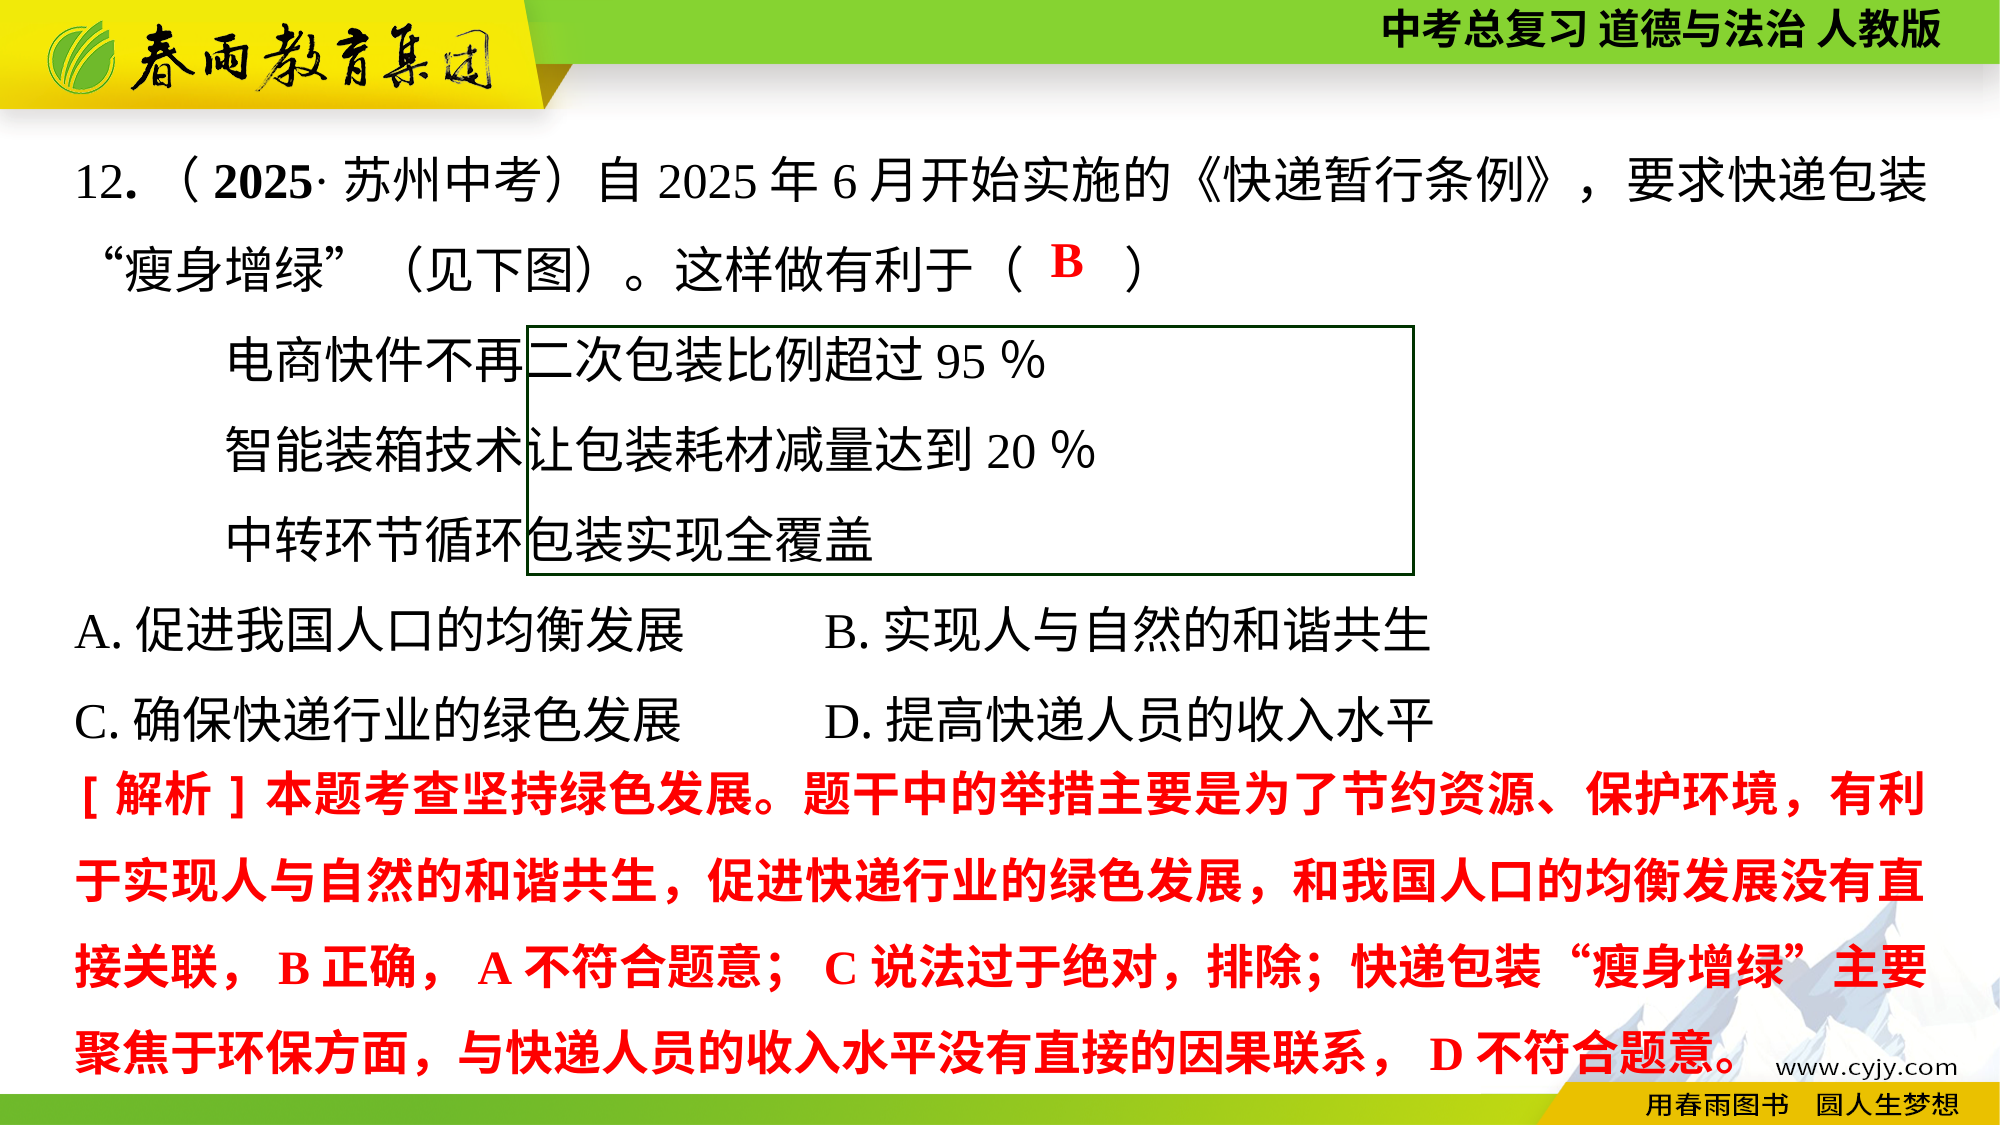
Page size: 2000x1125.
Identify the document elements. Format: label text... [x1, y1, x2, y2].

list 12.（2025·苏州中考）自2025年6月开始实施的《快递暂行条例》，要求快递包装“瘦身增绿”（见下图）。这样做有利于（ ） 电商快件不再二次包装比例超过95％ 智能装箱技术让包装耗材减量达到20％ 中转环节循环包装实现全覆盖 A.促进我国人口的均衡发展 B.实现人与自然的和谐共生 C.确保快递行业的绿色发展 D.提高快递人员的收入水平 [59, 110, 1944, 727]
text_box [527, 326, 1414, 575]
text_box [解析]本题考查坚持绿色发展。题干中的举措主要是为了节约资源、保护环境，有利于实现人与自然的和谐共生，促进快递行业的绿色发展，和我国人口的均衡发展没有直接关联，B正确，A不符合题意；C说法过于绝对，排除；快递包装“瘦身增绿”主要聚焦于环保方面，与快递人员的收入水平没有直接的因果联系，D不符合题意。 [59, 727, 1944, 1088]
text_box B [1035, 220, 1099, 295]
picture [0, 0, 2000, 1125]
